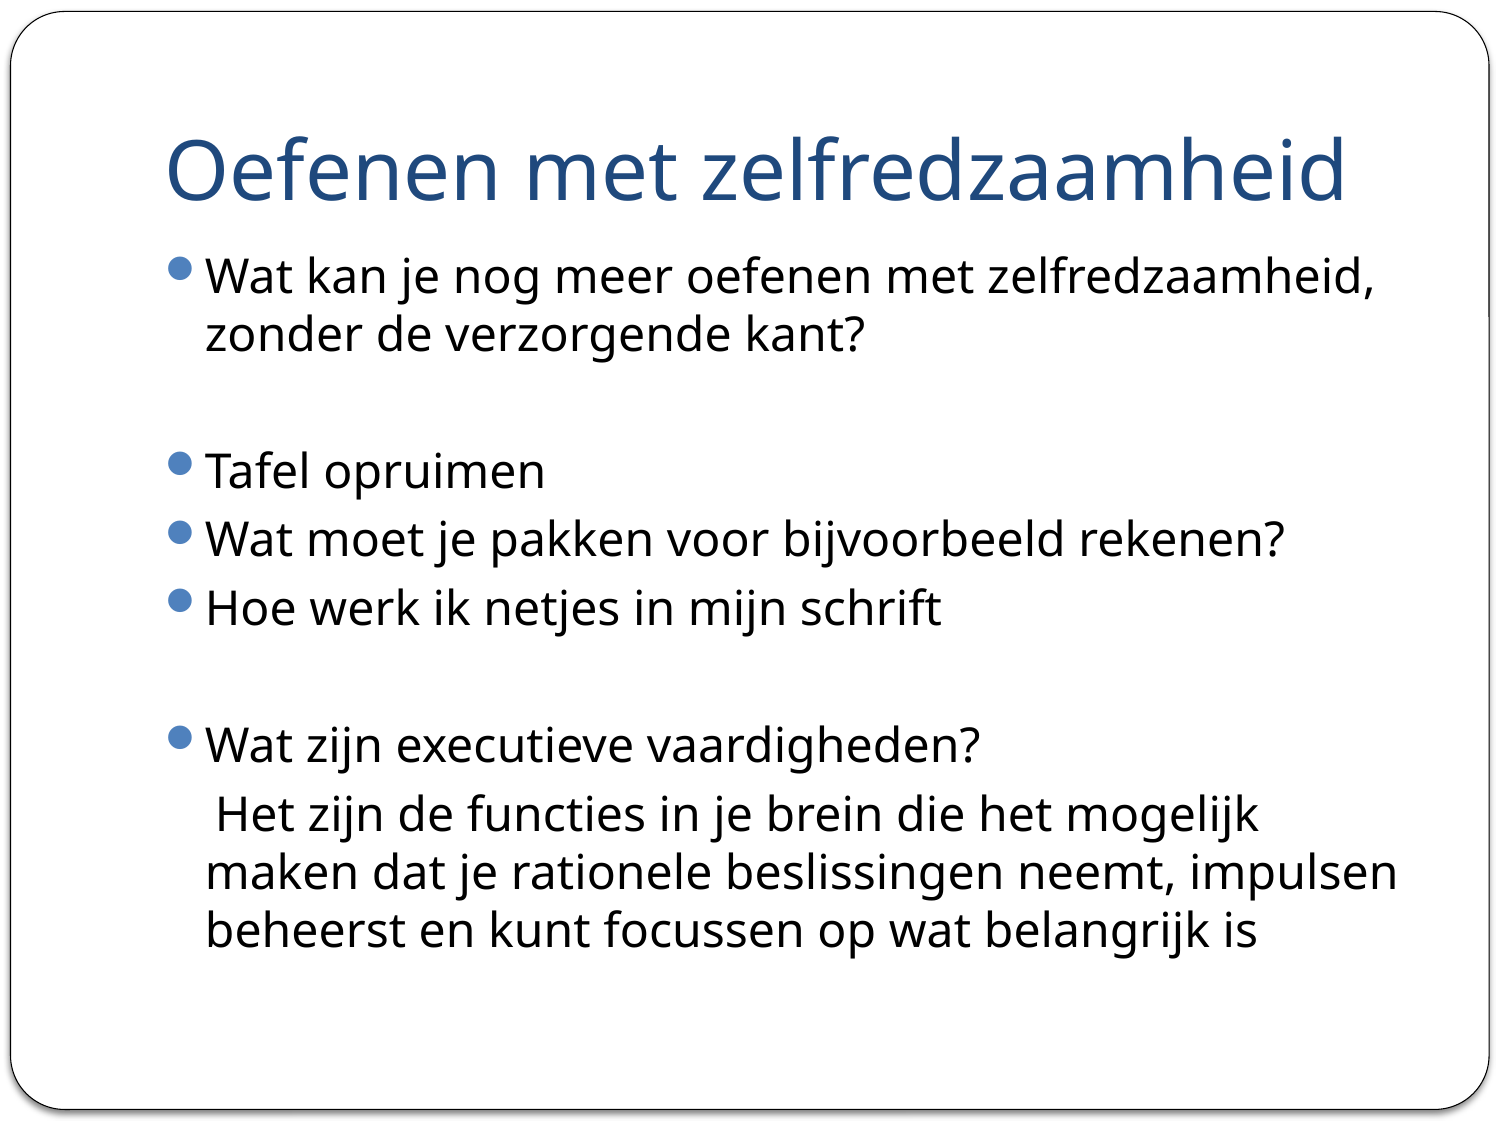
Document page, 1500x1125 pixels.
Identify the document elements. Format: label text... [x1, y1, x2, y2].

list Wat kan je nog meer oefenen met zelfredzaamheid, zonder de verzorgende kant? Tafel opruimen Wat moet je pakken voor bijvoorbeeld rekenen? Hoe werk ik netjes in mijn schrift Wat zijn executieve vaardigheden? Het zijn de functies in je brein die het mogelijk maken dat je rationele beslissingen neemt, impulsen beheerst en kunt focussen op wat belangrijk is [150, 237, 1425, 988]
title Oefenen met zelfredzaamheid [150, 45, 1425, 233]
